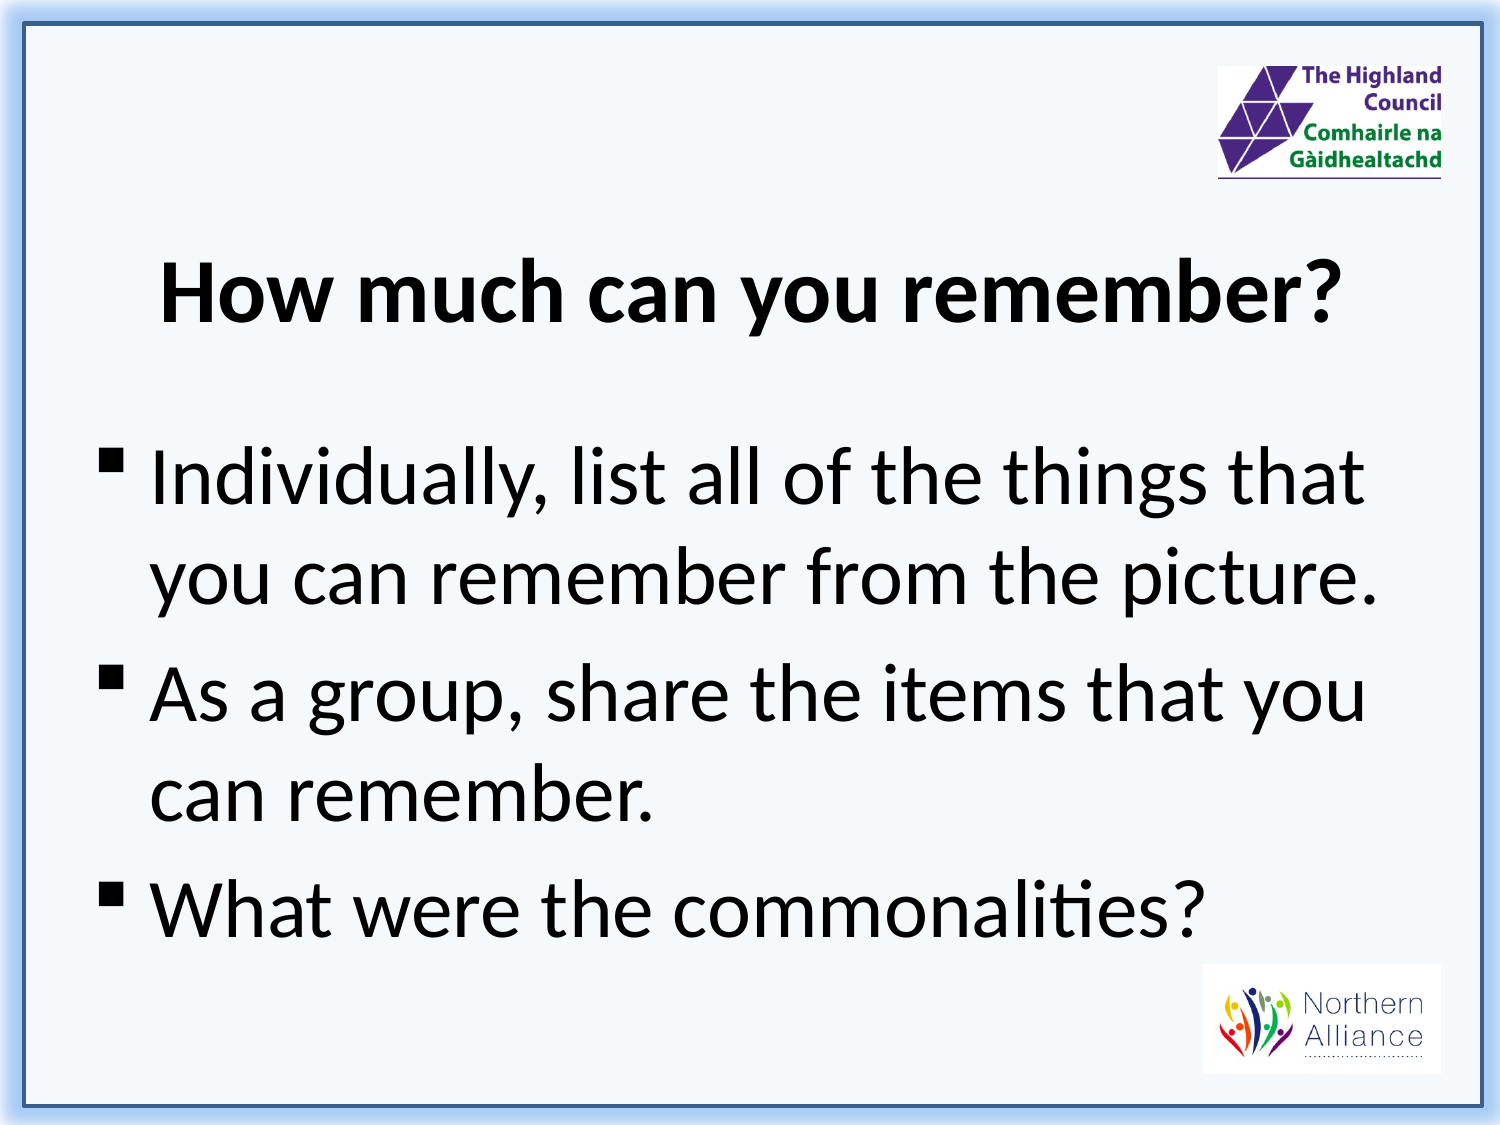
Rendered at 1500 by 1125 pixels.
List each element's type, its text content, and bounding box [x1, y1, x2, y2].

picture [1218, 66, 1441, 179]
list Individually, list all of the things that you can remember from the picture. As a group, share the items that you can remember. What were the commonalities? [78, 413, 1428, 716]
text_box [22, 21, 1484, 1108]
title How much can you remember? [78, 191, 1428, 380]
picture [1203, 963, 1441, 1075]
